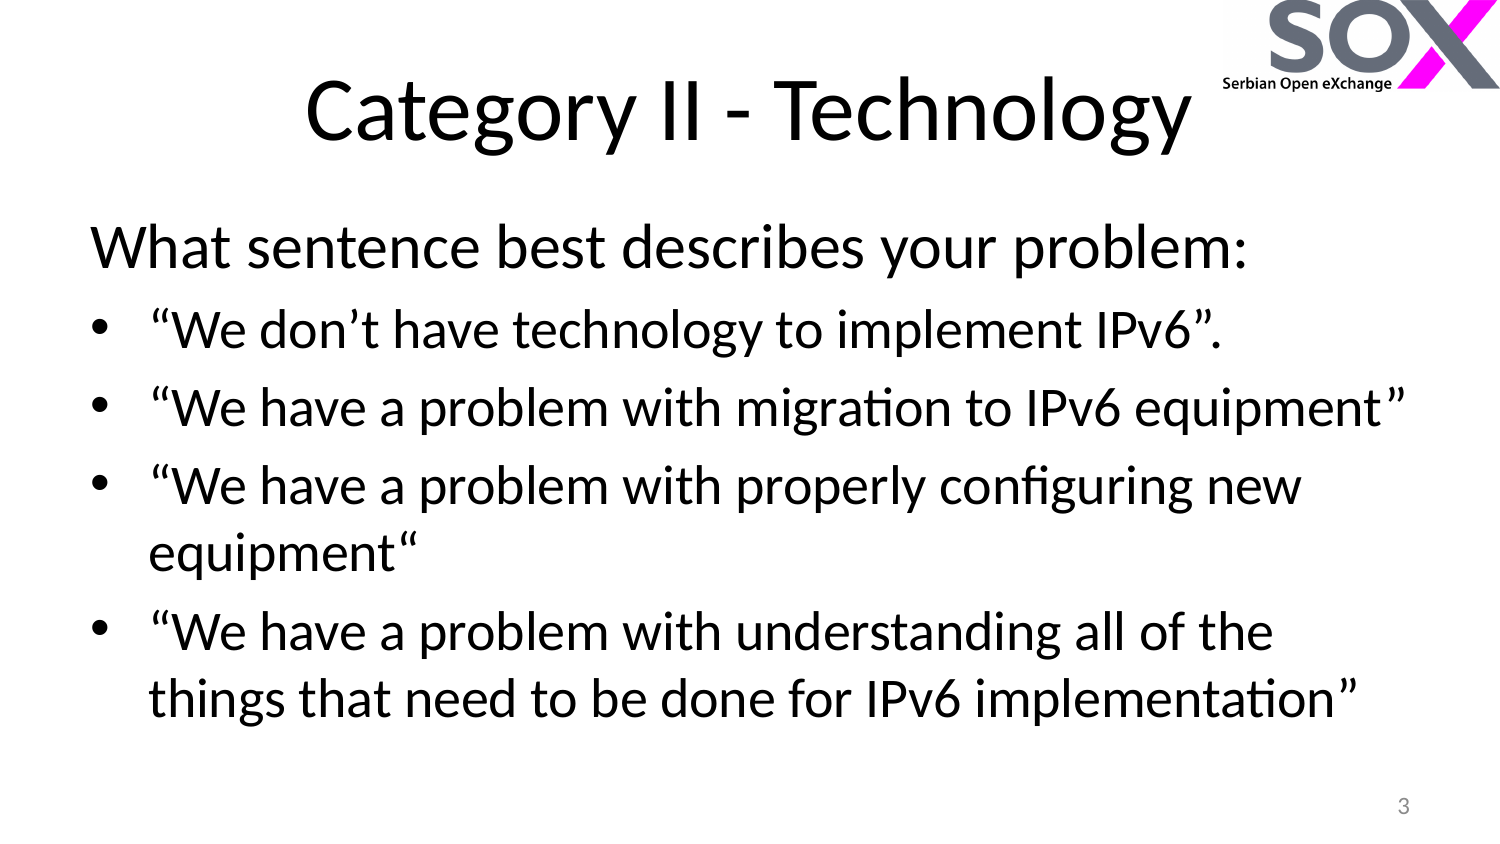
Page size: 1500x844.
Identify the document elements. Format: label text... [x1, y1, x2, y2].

picture [1223, 0, 1500, 92]
list What sentence best describes your problem: “We don’t have technology to implement IPv6”. “We have a problem with migration to IPv6 equipment” “We have a problem with properly configuring new equipment“ “We have a problem with understanding all of the things that need to be done for IPv6 implementation” [75, 196, 1425, 754]
slide_number 3 [1074, 782, 1425, 827]
title Category II - Technology [75, 33, 1425, 175]
